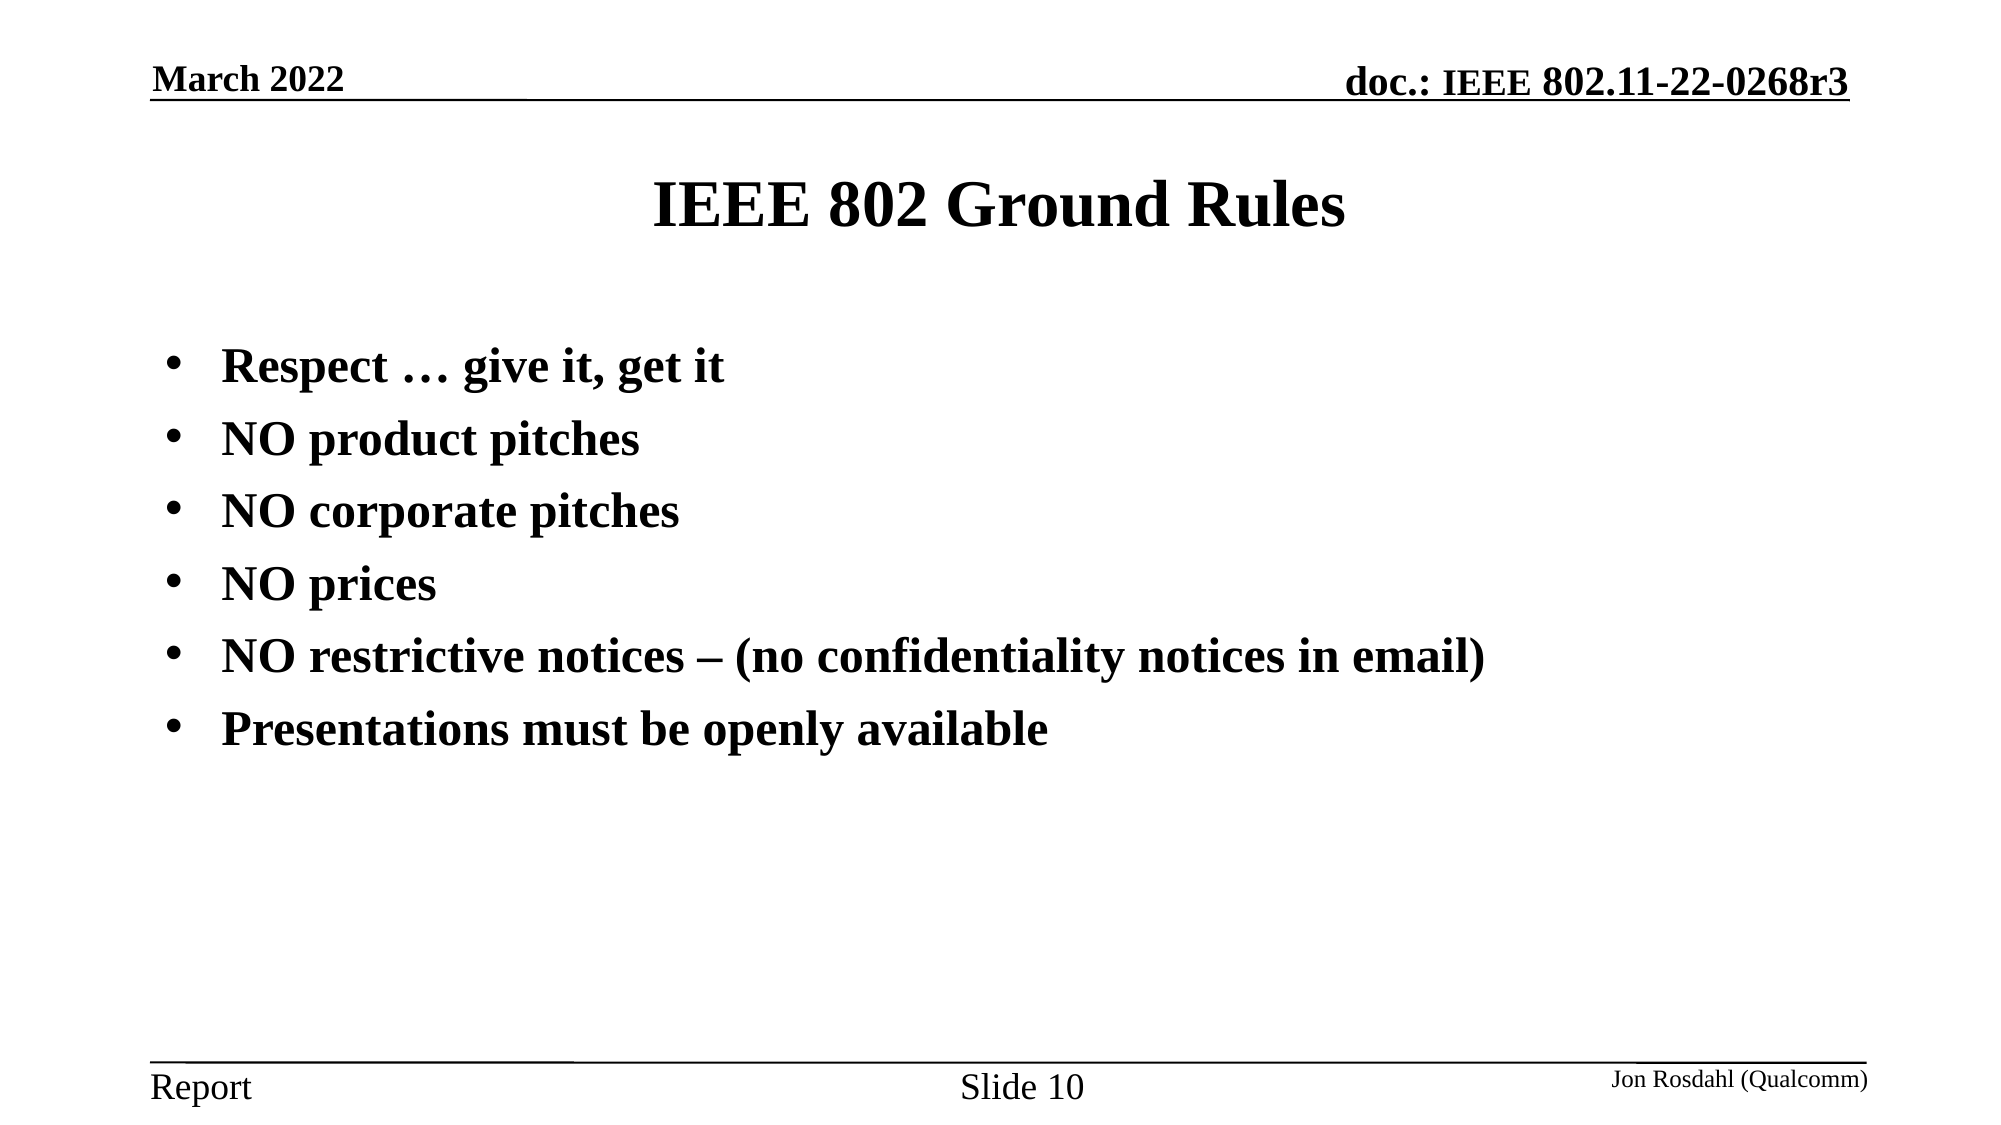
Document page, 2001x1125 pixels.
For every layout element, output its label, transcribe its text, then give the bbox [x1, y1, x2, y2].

footer Jon Rosdahl (Qualcomm) [1171, 1061, 1869, 1093]
slide_number Slide 10 [950, 1061, 1095, 1125]
list Respect … give it, get it NO product pitches NO corporate pitches NO prices NO restrictive notices – (no confidentiality notices in email) Presentations must be openly available [149, 324, 1850, 1000]
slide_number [152, 54, 563, 100]
title IEEE 802 Ground Rules [149, 112, 1850, 288]
